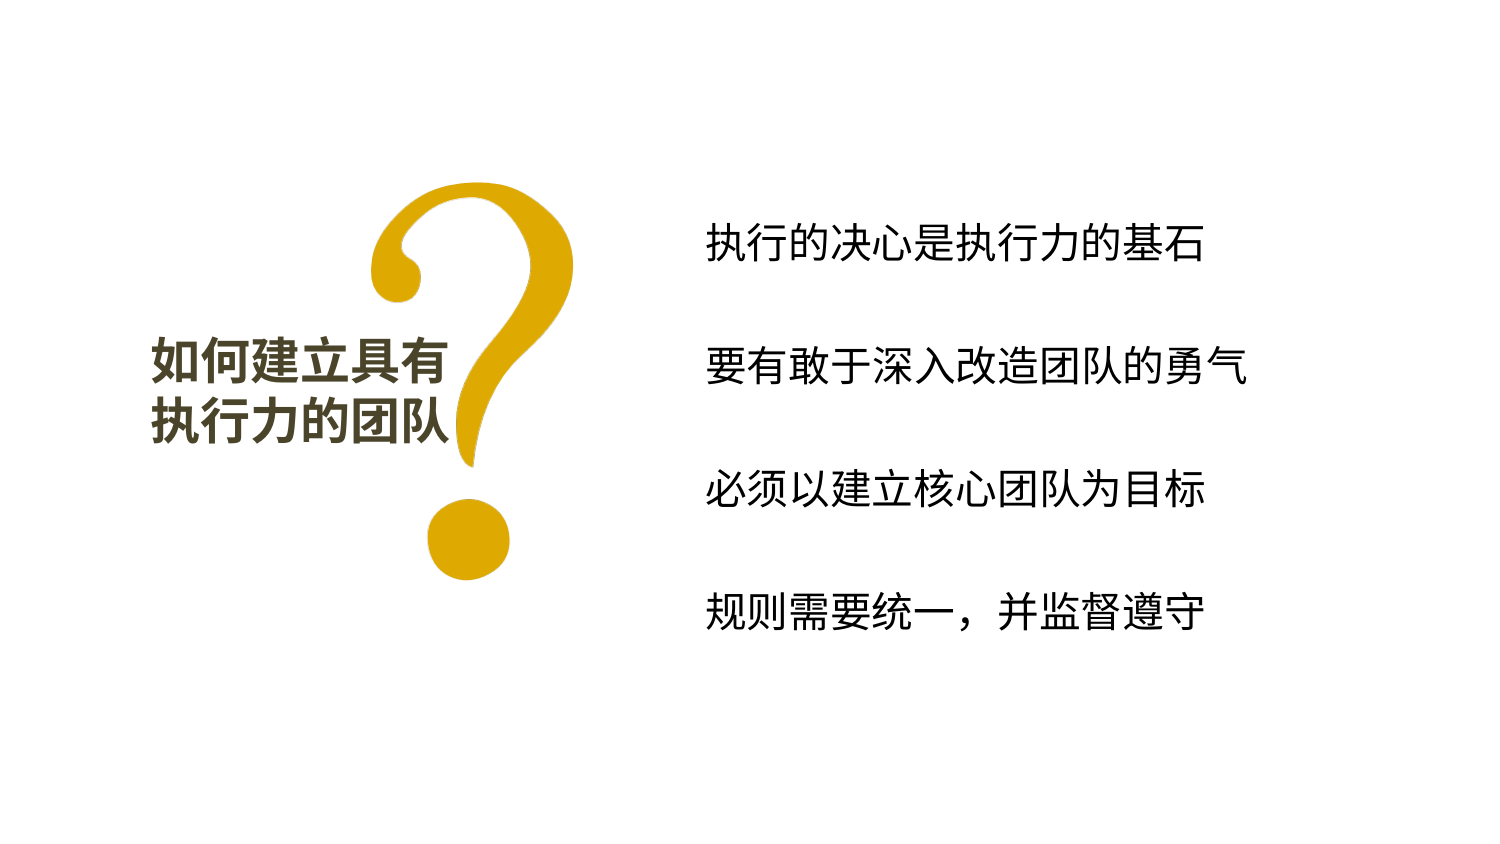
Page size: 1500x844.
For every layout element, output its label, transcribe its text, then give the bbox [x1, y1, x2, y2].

text_box 必须以建立核心团队为目标 [690, 455, 1221, 520]
text_box 规则需要统一，并监督遵守 [690, 578, 1221, 643]
picture [371, 182, 574, 581]
text_box 如何建立具有执行力的团队 [92, 321, 366, 457]
text_box 要有敢于深入改造团队的勇气 [690, 332, 1263, 397]
text_box 执行的决心是执行力的基石 [690, 209, 1221, 274]
